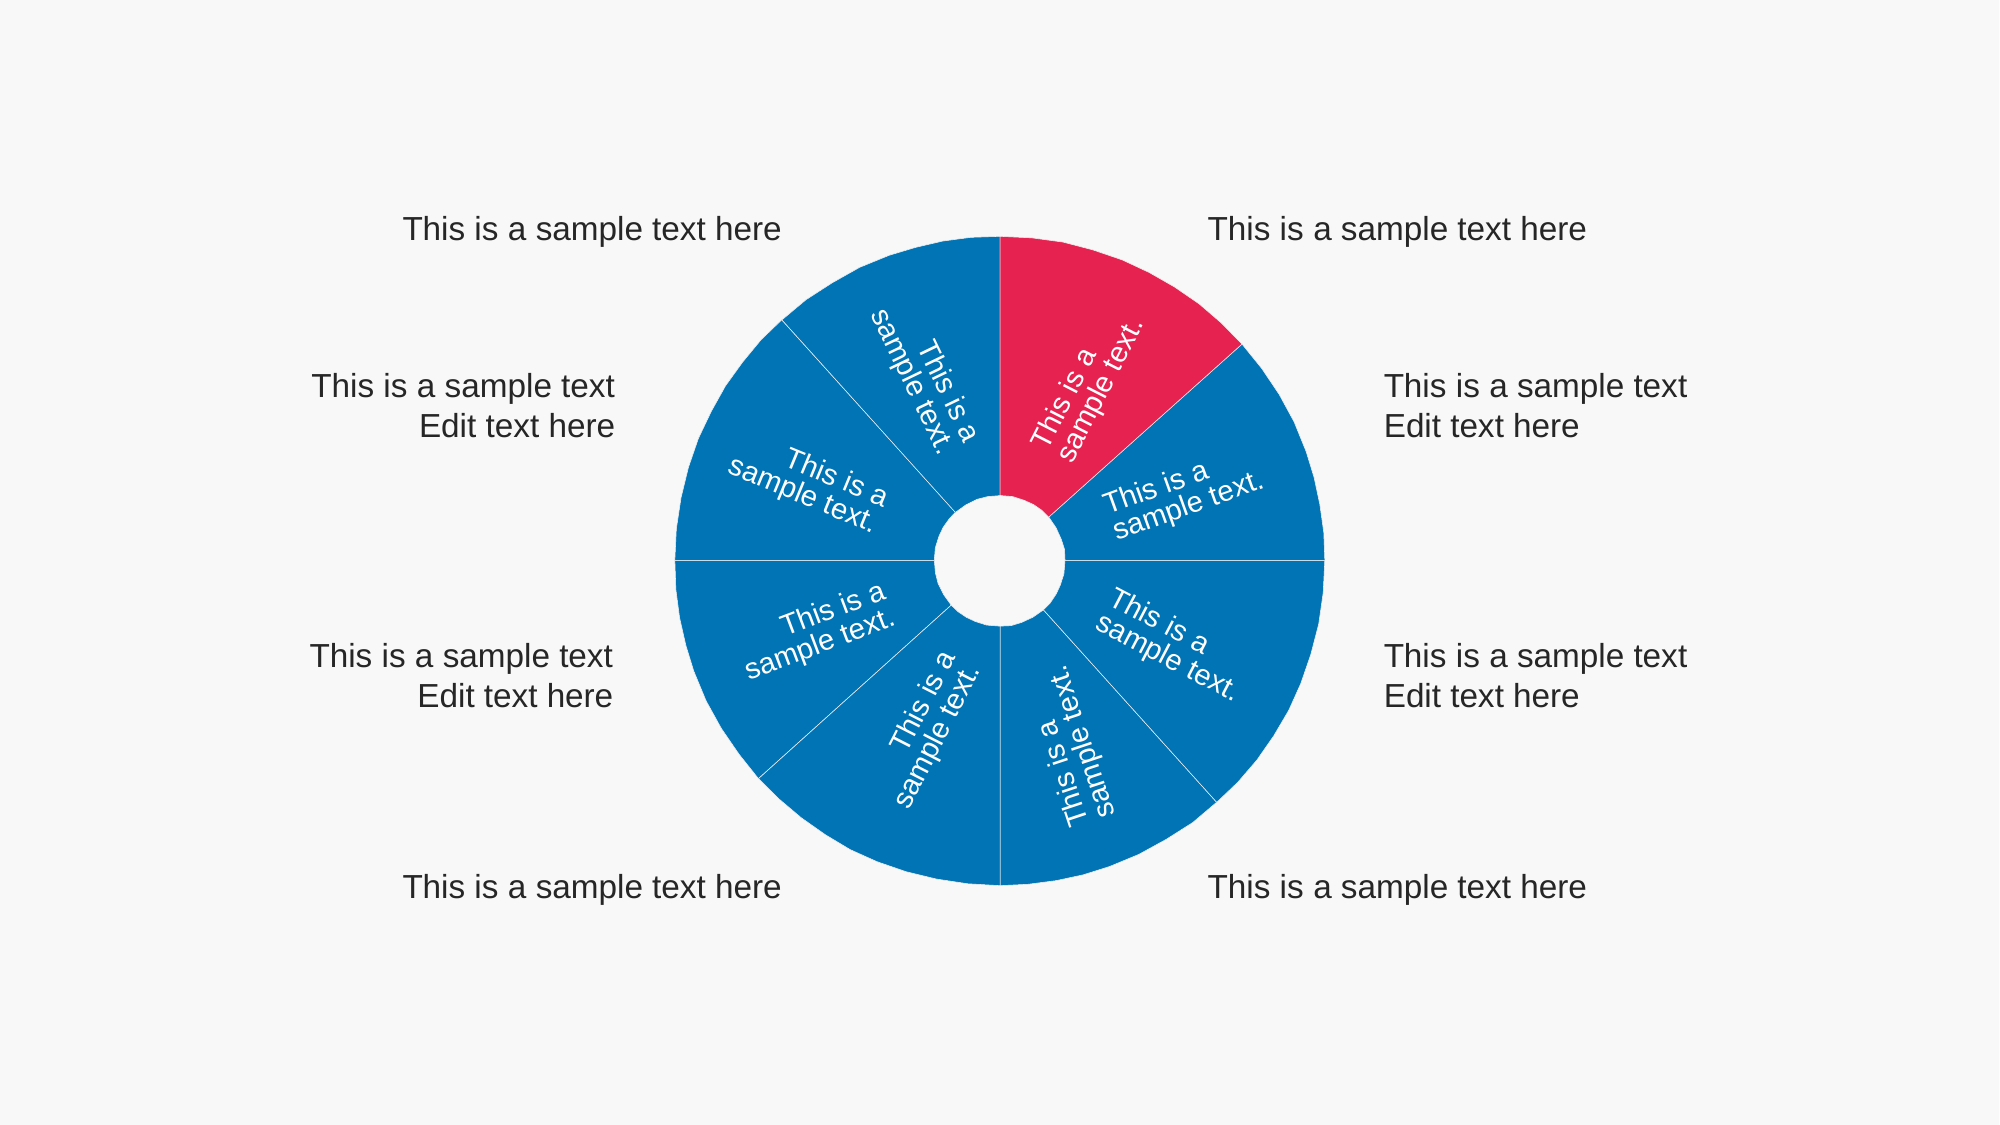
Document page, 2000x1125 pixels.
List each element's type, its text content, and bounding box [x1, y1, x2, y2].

text_box This is a sample text Edit text here [1368, 356, 1773, 452]
text_box This is a sample text here [1192, 200, 1773, 255]
text_box This is a sample text here [1192, 857, 1773, 913]
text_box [674, 236, 1325, 886]
text_box This is a sample text Edit text here [226, 356, 631, 452]
text_box This is a sample text Edit text here [1368, 627, 1773, 722]
text_box This is a sample text here [217, 200, 797, 255]
text_box This is a sample text Edit text here [224, 627, 629, 722]
text_box This is a sample text here [217, 857, 797, 913]
